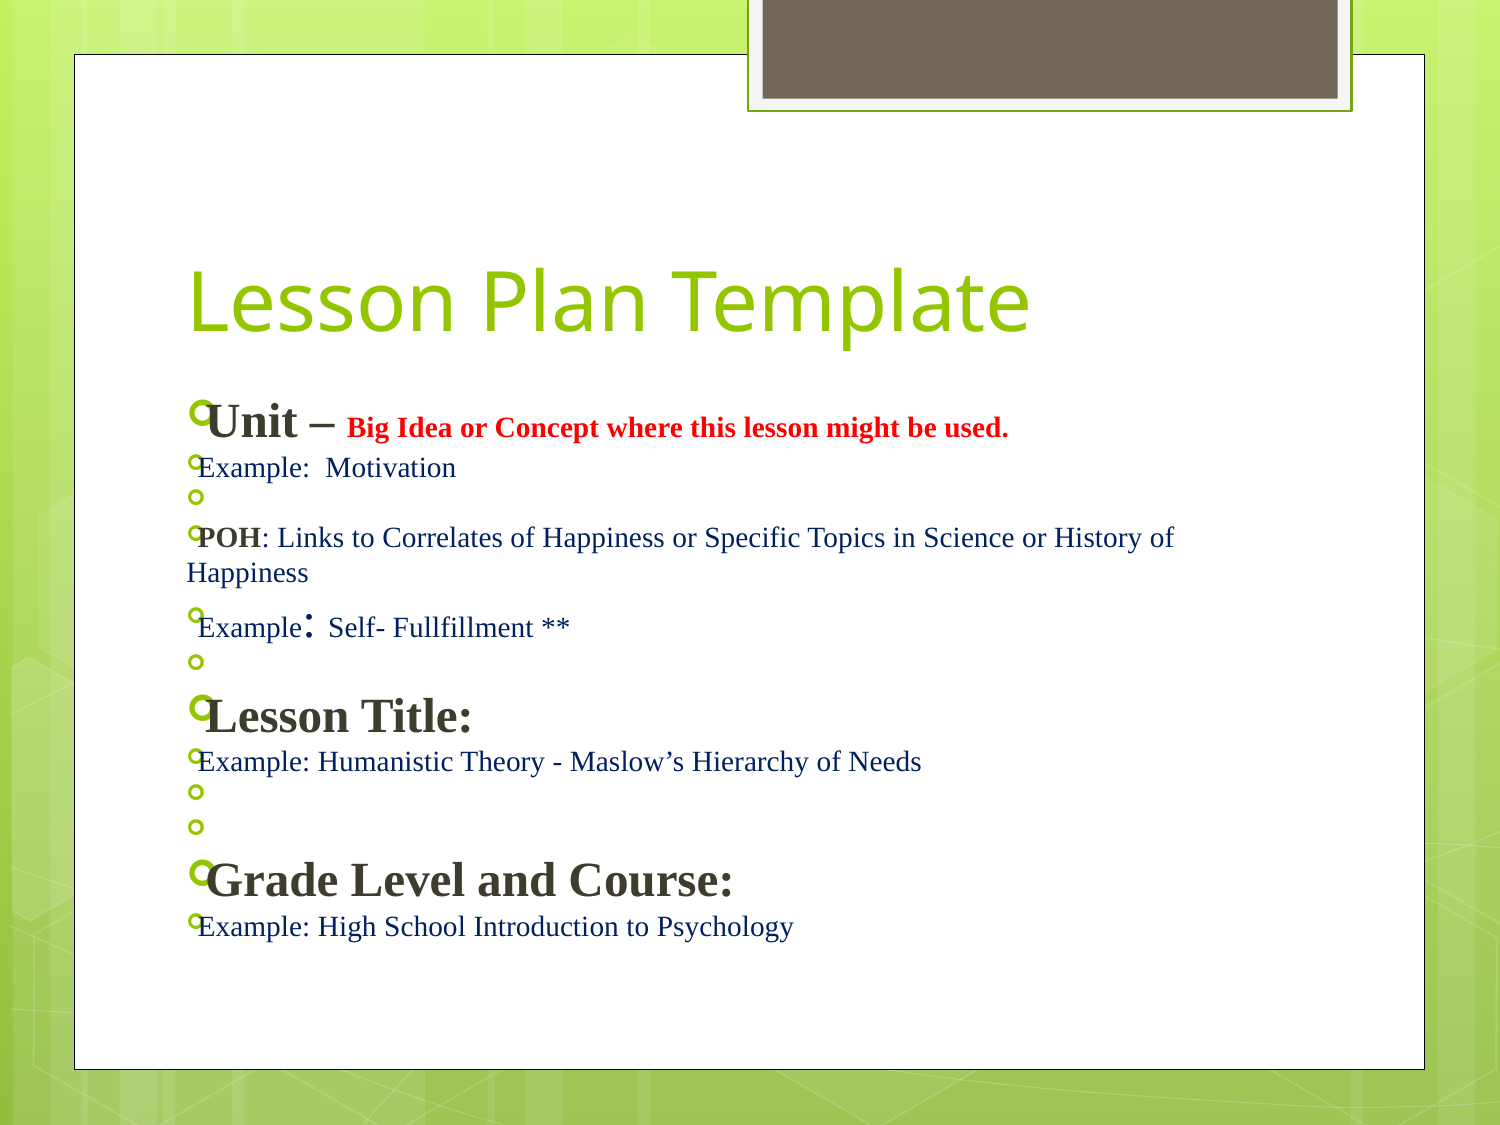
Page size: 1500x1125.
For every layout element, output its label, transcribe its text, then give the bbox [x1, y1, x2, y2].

title Lesson Plan Template [171, 168, 1324, 357]
list Unit – Big Idea or Concept where this lesson might be used. Example: Motivation POH: Links to Correlates of Happiness or Specific Topics in Science or History of Happiness Example: Self- Fullfillment ** Lesson Title: Example: Humanistic Theory - Maslow’s Hierarchy of Needs Grade Level and Course: Example: High School Introduction to Psychology [171, 381, 1283, 957]
